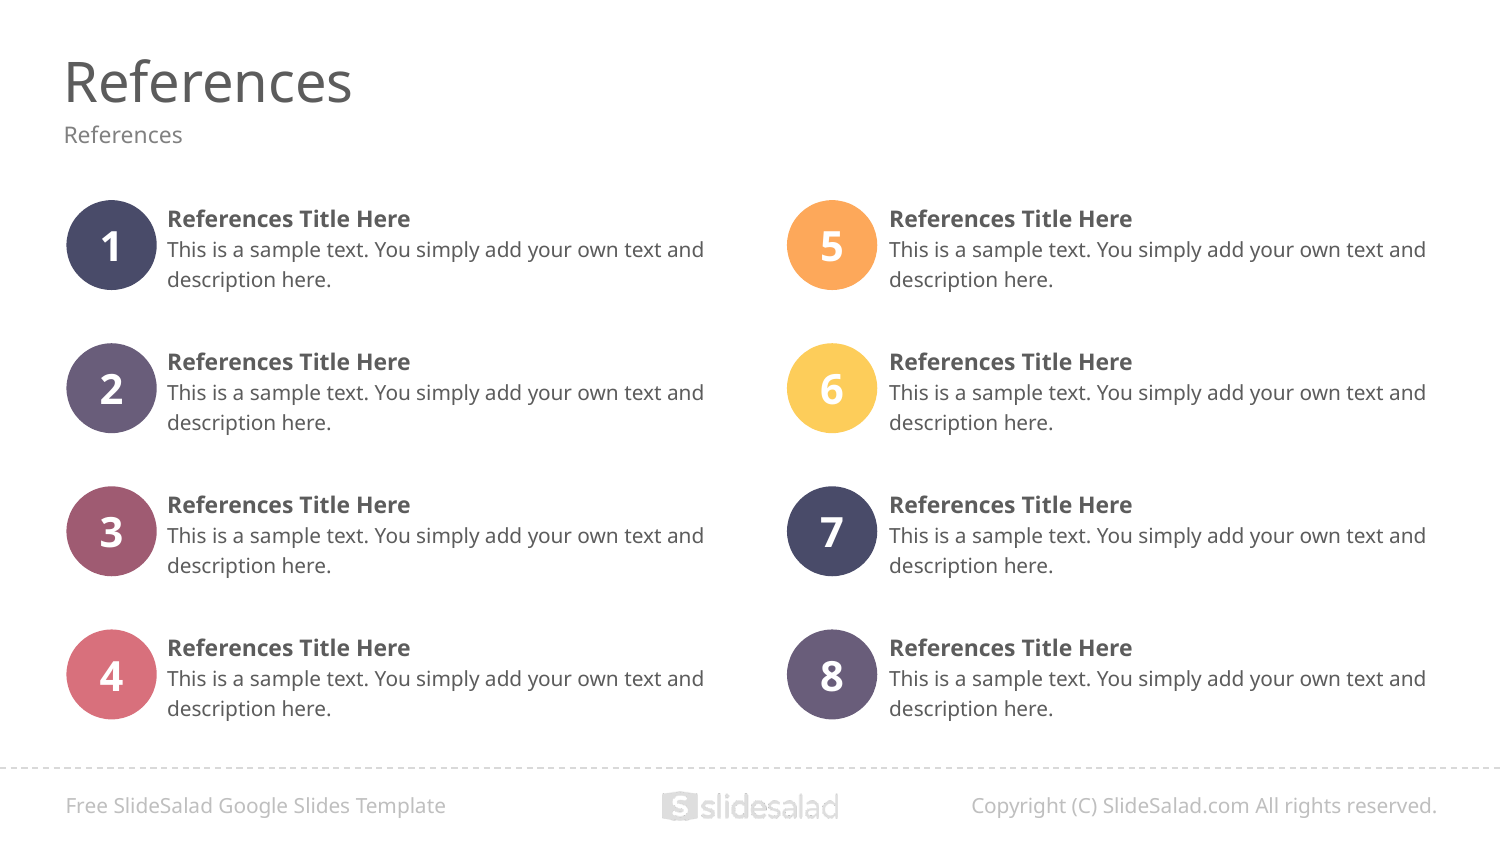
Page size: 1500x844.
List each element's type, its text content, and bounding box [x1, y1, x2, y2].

text_box References Title Here This is a sample text. You simply add your own text and description here. [889, 627, 1435, 721]
text_box References Title Here This is a sample text. You simply add your own text and description here. [889, 484, 1435, 578]
list References [63, 119, 1437, 149]
text_box References Title Here This is a sample text. You simply add your own text and description here. [889, 341, 1435, 435]
text_box 3 [64, 484, 159, 579]
text_box References Title Here This is a sample text. You simply add your own text and description here. [889, 198, 1435, 292]
text_box References Title Here This is a sample text. You simply add your own text and description here. [167, 484, 713, 578]
text_box References Title Here This is a sample text. You simply add your own text and description here. [167, 627, 713, 721]
text_box 6 [784, 341, 880, 436]
text_box References Title Here This is a sample text. You simply add your own text and description here. [167, 198, 713, 292]
text_box 5 [784, 198, 880, 293]
text_box 2 [64, 341, 159, 436]
text_box 4 [64, 627, 159, 722]
text_box 1 [64, 198, 159, 293]
title References [63, 46, 1437, 114]
text_box References Title Here This is a sample text. You simply add your own text and description here. [167, 341, 713, 435]
picture [662, 791, 838, 823]
text_box 8 [784, 627, 880, 722]
text_box 7 [784, 484, 880, 579]
